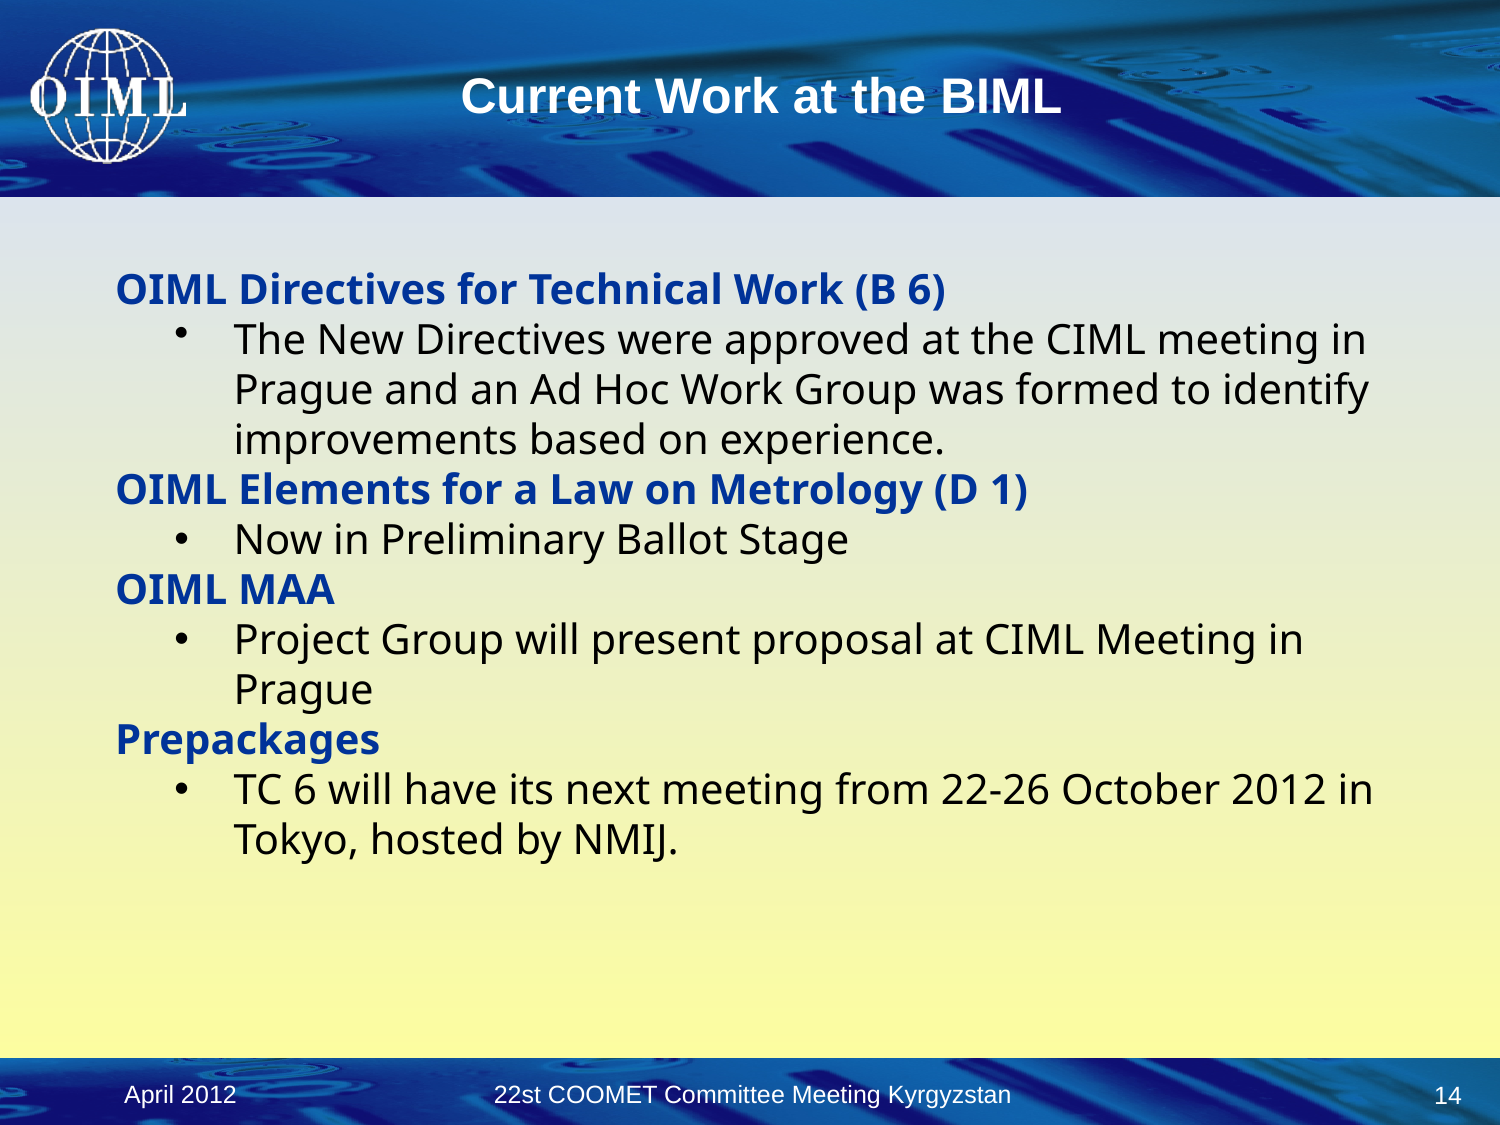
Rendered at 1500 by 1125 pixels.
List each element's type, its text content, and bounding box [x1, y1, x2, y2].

title Current Work at the BIML [194, 0, 1329, 188]
footer 22st COOMET Committee Meeting Kyrgyzstan [369, 1071, 1137, 1117]
picture [0, 0, 1500, 197]
picture [0, 1058, 1500, 1125]
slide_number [29, 1071, 325, 1117]
slide_number 14 [1181, 1071, 1478, 1117]
list OIML Directives for Technical Work (B 6) The New Directives were approved at the CIML meeting in Prague and an Ad Hoc Work Group was formed to identify improvements based on experience. OIML Elements for a Law on Metrology (D 1) Now in Preliminary Ballot Stage OIML MAA Project Group will present proposal at CIML Meeting in Prague Prepackages TC 6 will have its next meeting from 22-26 October 2012 in Tokyo, hosted by NMIJ. [100, 255, 1400, 1047]
